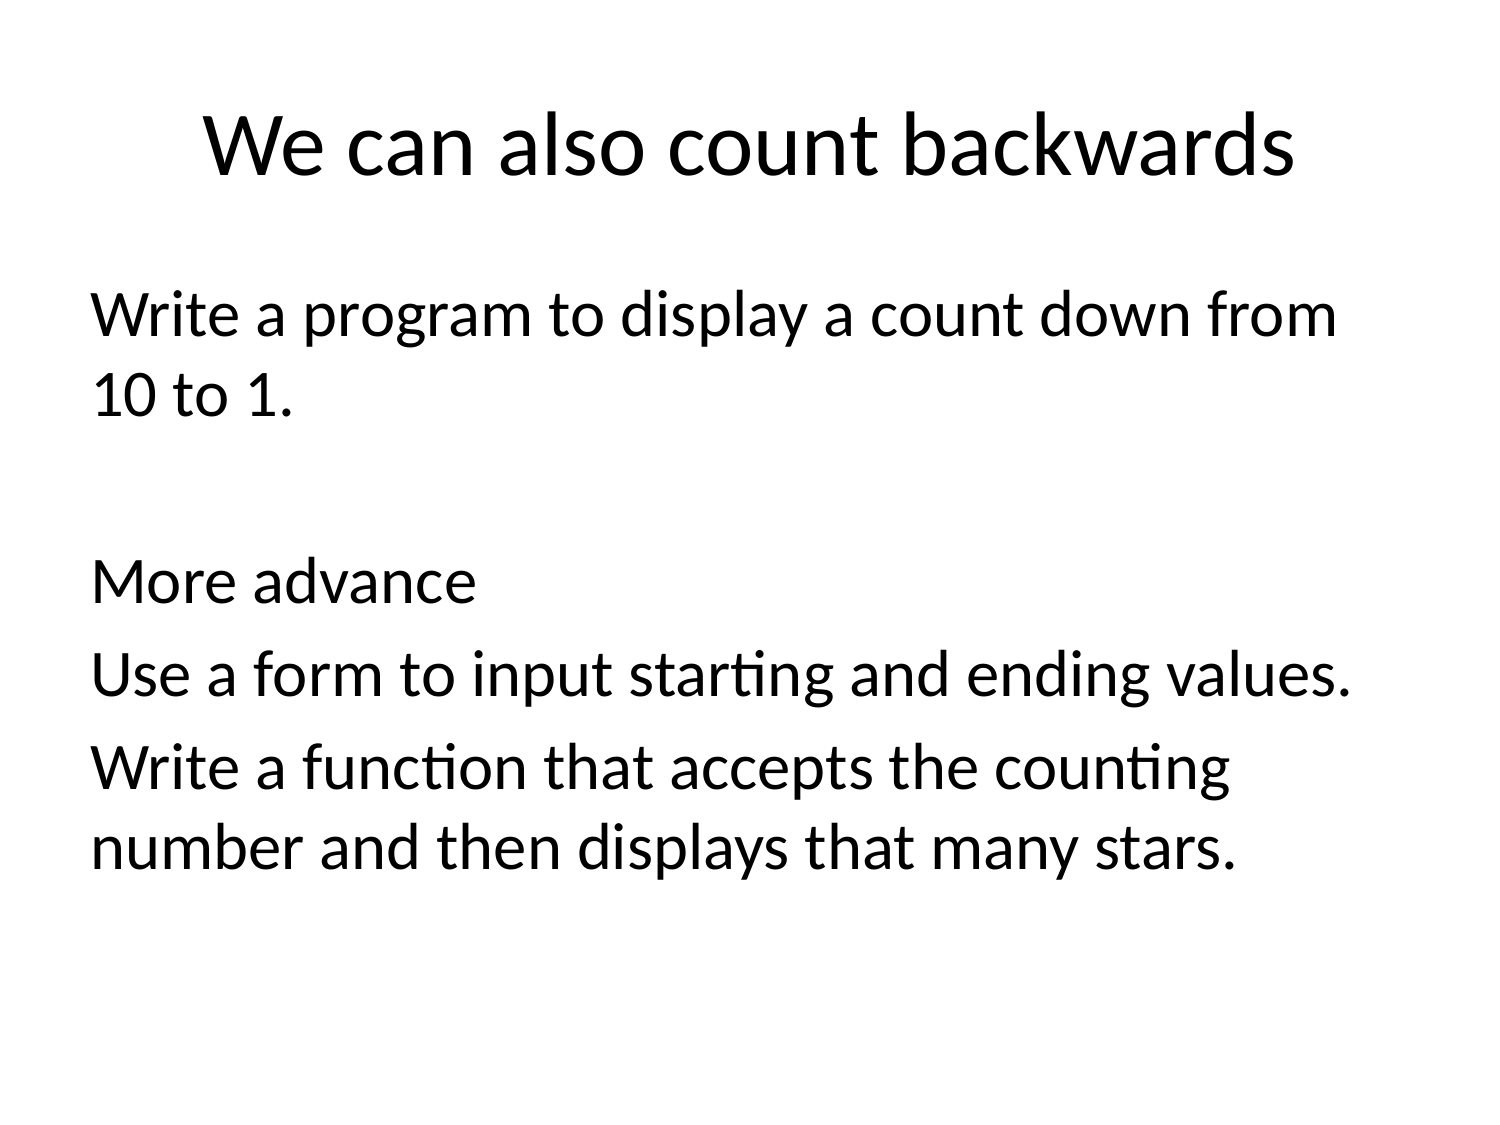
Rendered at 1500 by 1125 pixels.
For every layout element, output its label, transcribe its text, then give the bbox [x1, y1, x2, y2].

title We can also count backwards [75, 45, 1425, 233]
list Write a program to display a count down from 10 to 1. More advance Use a form to input starting and ending values. Write a function that accepts the counting number and then displays that many stars. [75, 262, 1425, 1005]
